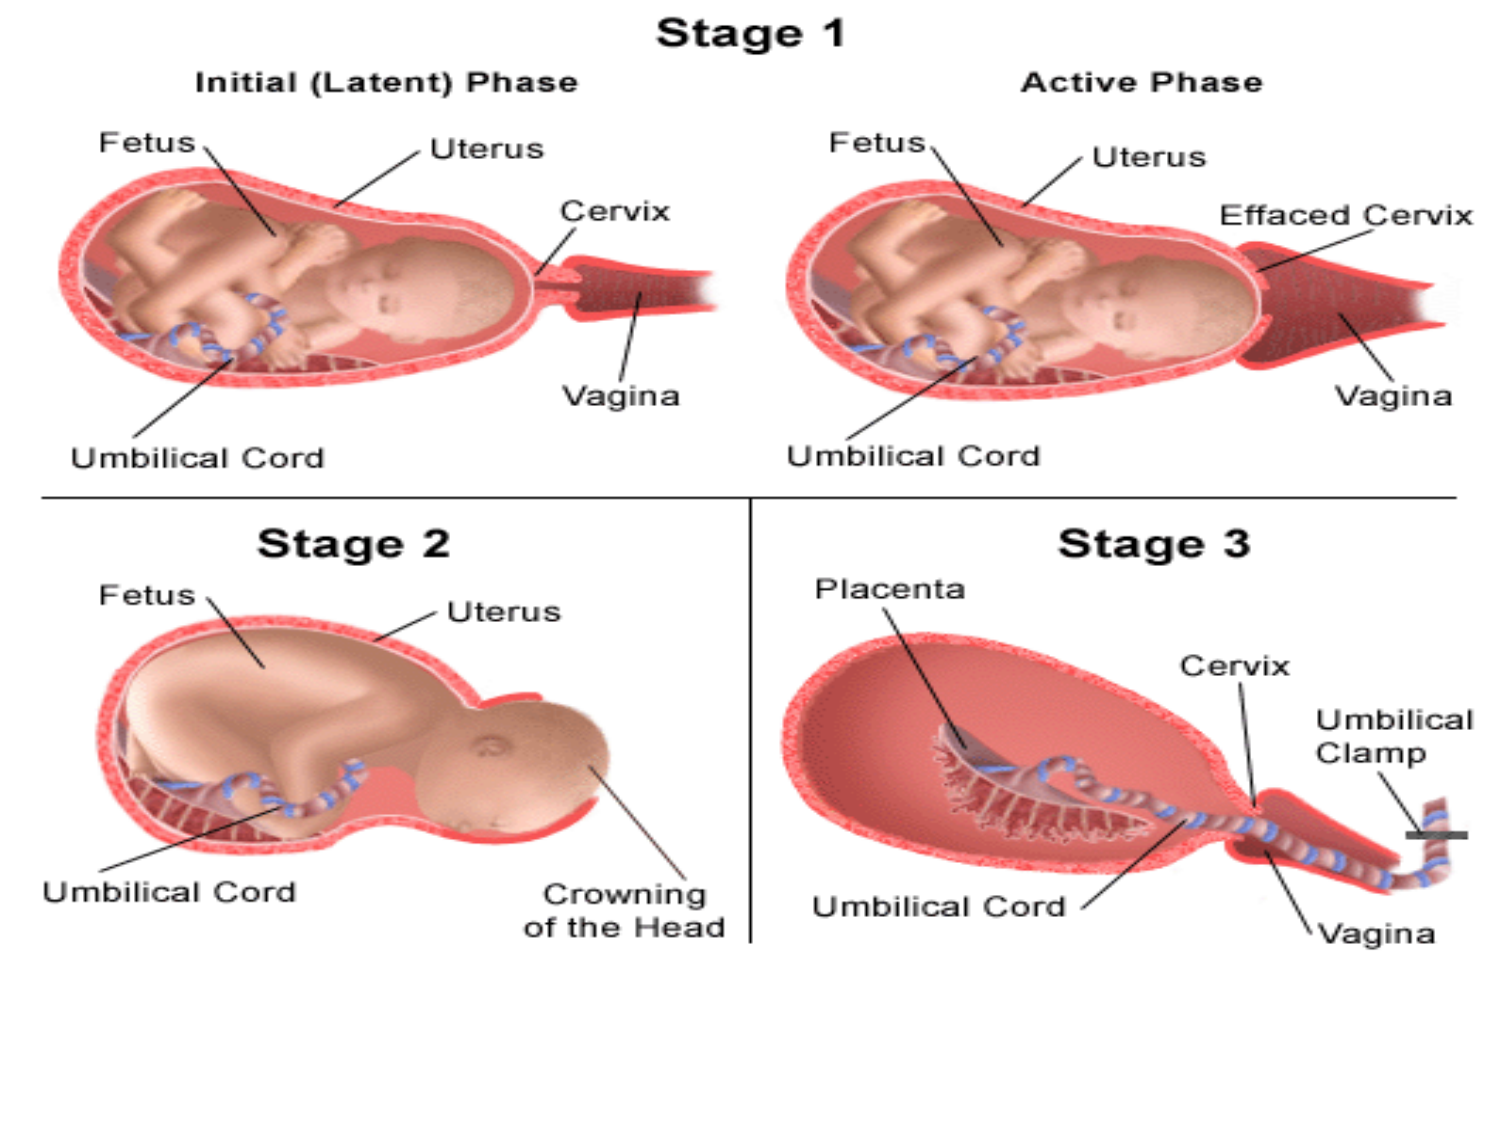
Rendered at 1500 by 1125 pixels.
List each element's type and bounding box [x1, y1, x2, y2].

picture [0, 0, 1500, 976]
